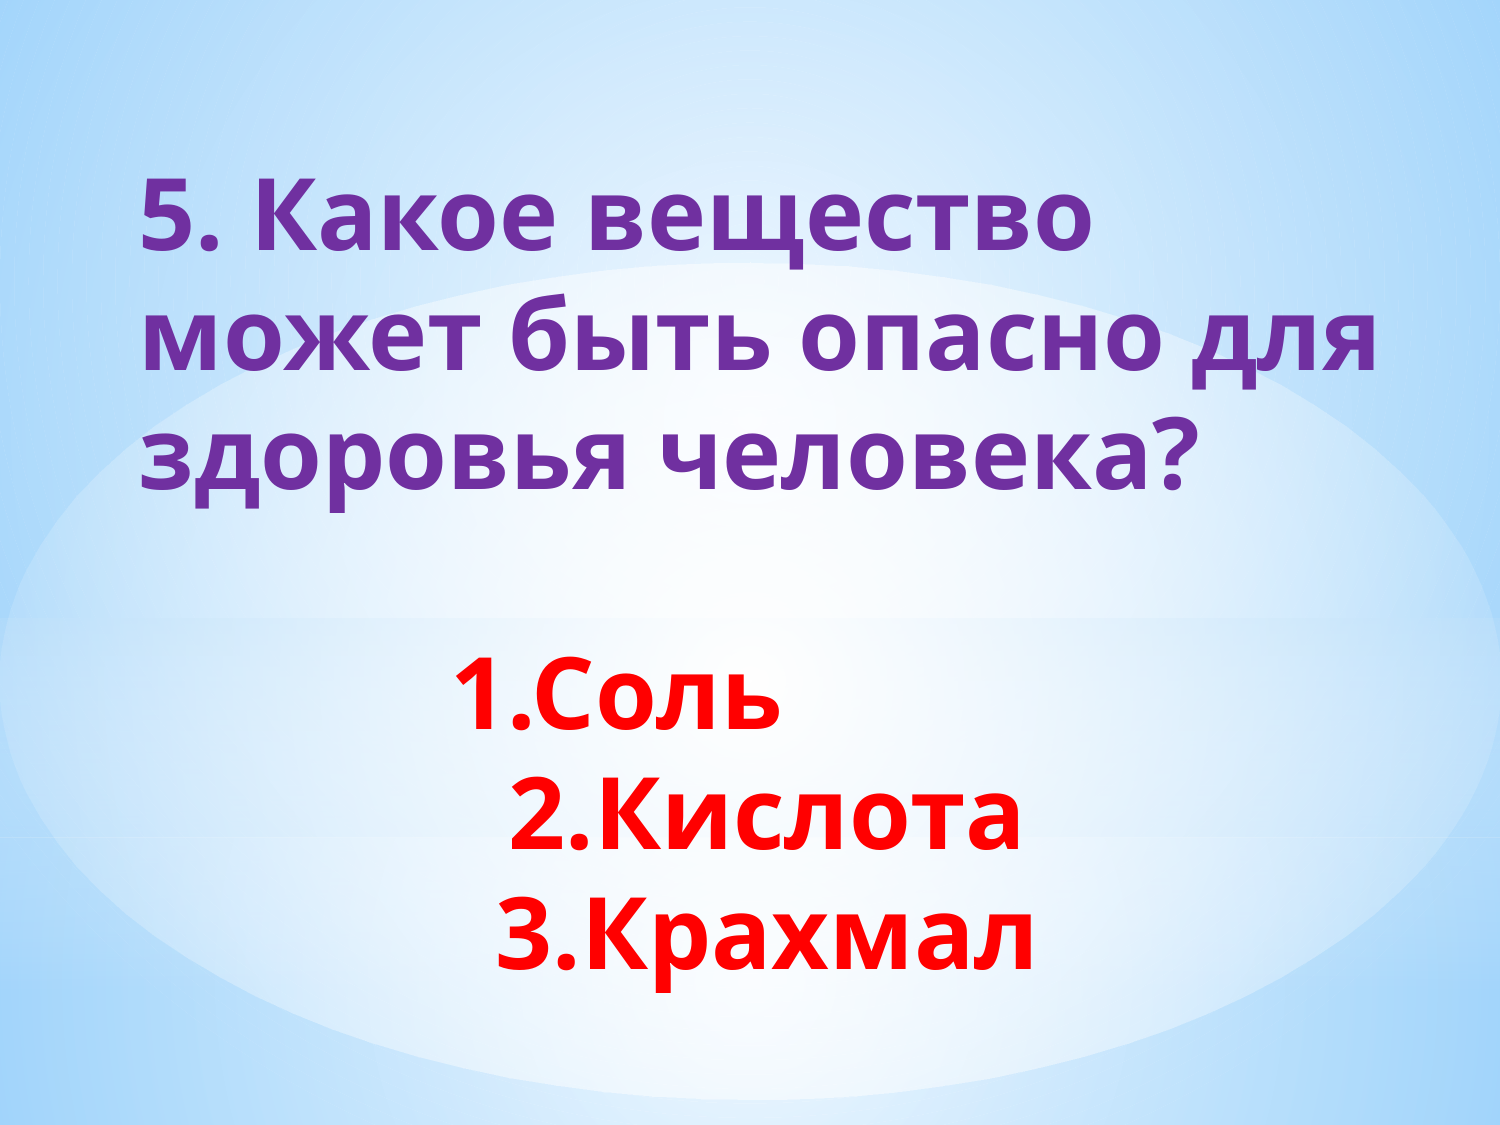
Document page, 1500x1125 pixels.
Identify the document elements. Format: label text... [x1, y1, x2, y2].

text_box 5. Какое вещество может быть опасно для здоровья человека? 1.Соль 2.Кислота 3.Крахмал [123, 142, 1412, 998]
